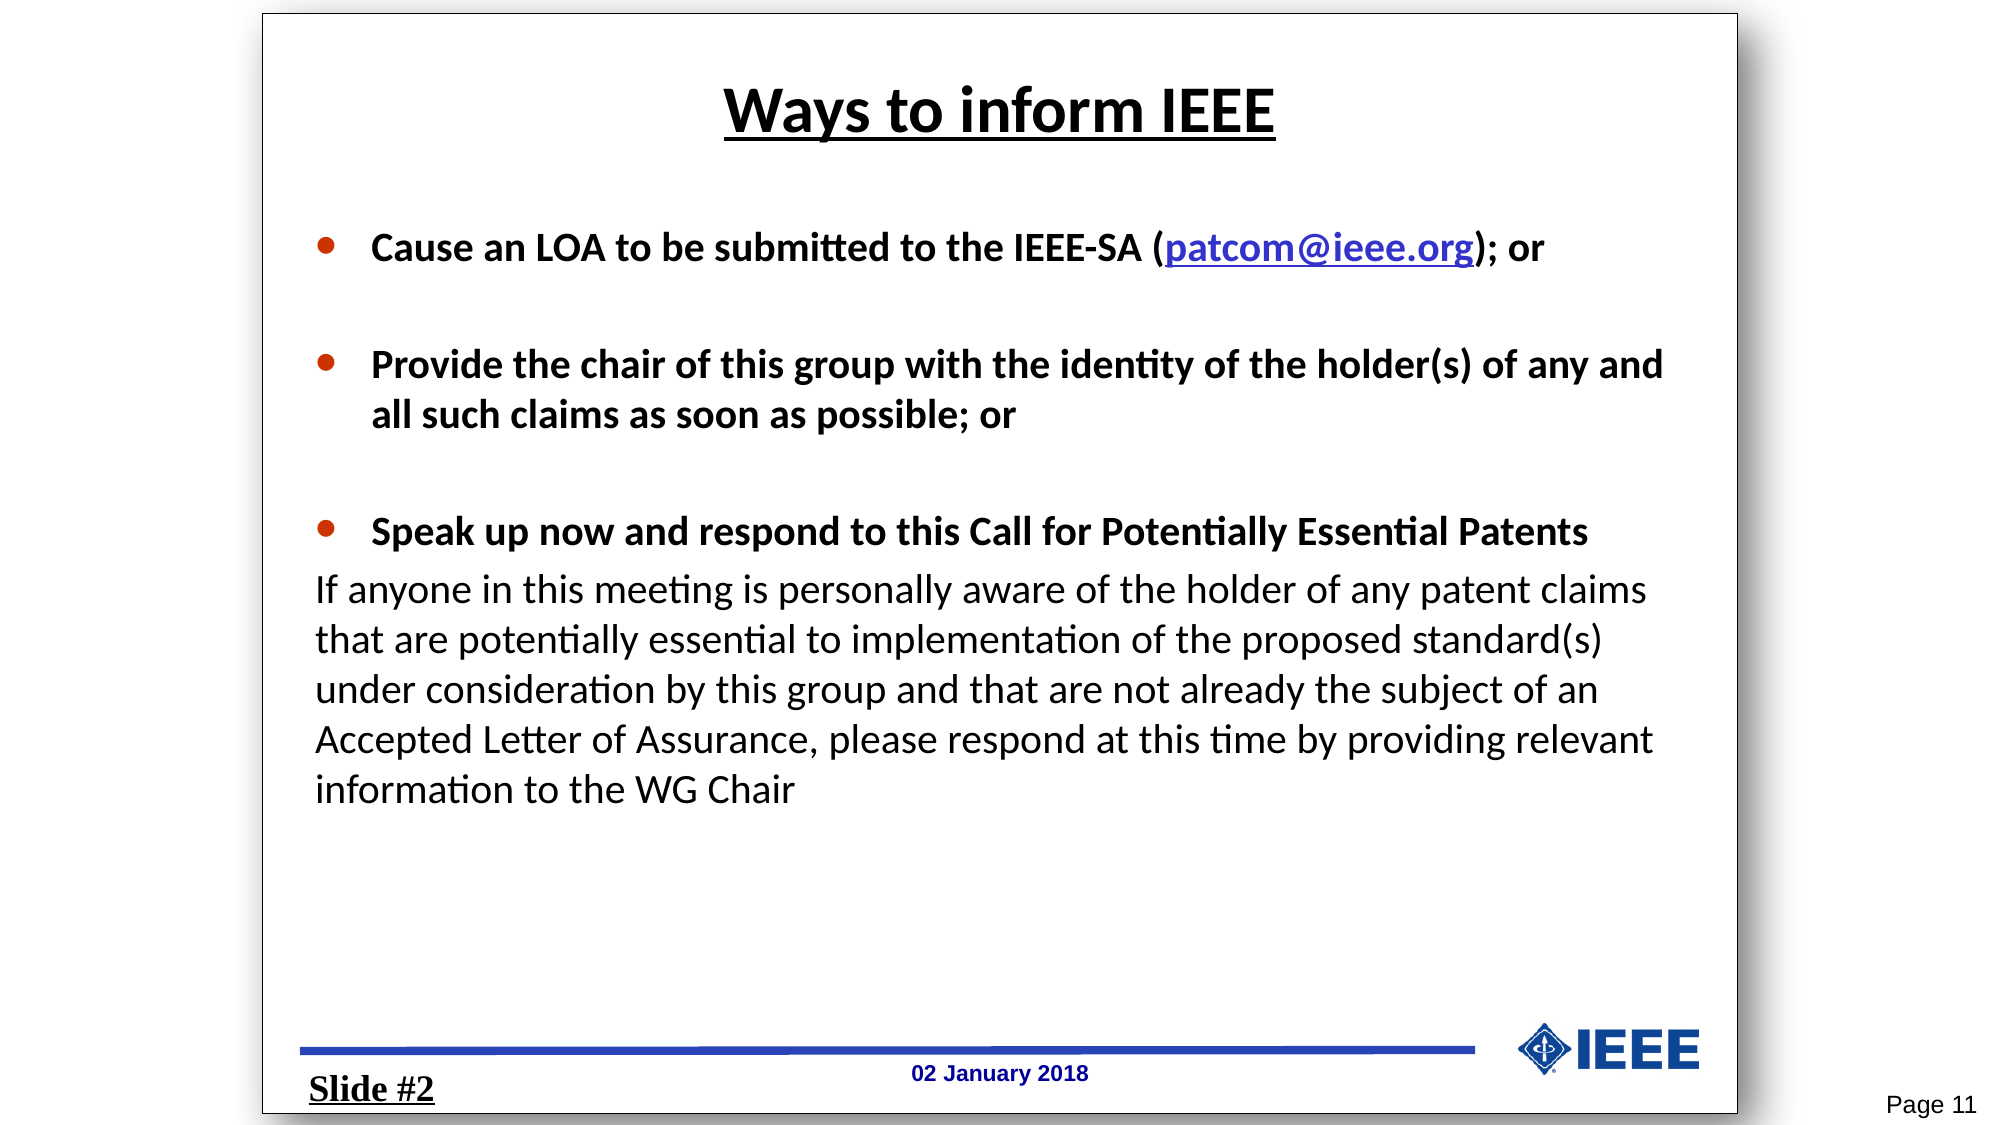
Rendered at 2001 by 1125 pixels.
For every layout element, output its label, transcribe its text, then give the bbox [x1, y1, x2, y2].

text_box Slide #2 [293, 1056, 450, 1116]
list Cause an LOA to be submitted to the IEEE-SA (patcom@ieee.org); or Provide the chair of this group with the identity of the holder(s) of any and all such claims as soon as possible; or Speak up now and respond to this Call for Potentially Essential Patents If anyone in this meeting is personally aware of the holder of any patent claims that are potentially essential to implementation of the proposed standard(s) under consideration by this group and that are not already the subject of an Accepted Letter of Assurance, please respond at this time by providing relevant information to the WG Chair [300, 212, 1713, 850]
title Ways to inform IEEE [362, 24, 1638, 188]
picture [263, 14, 1737, 1113]
